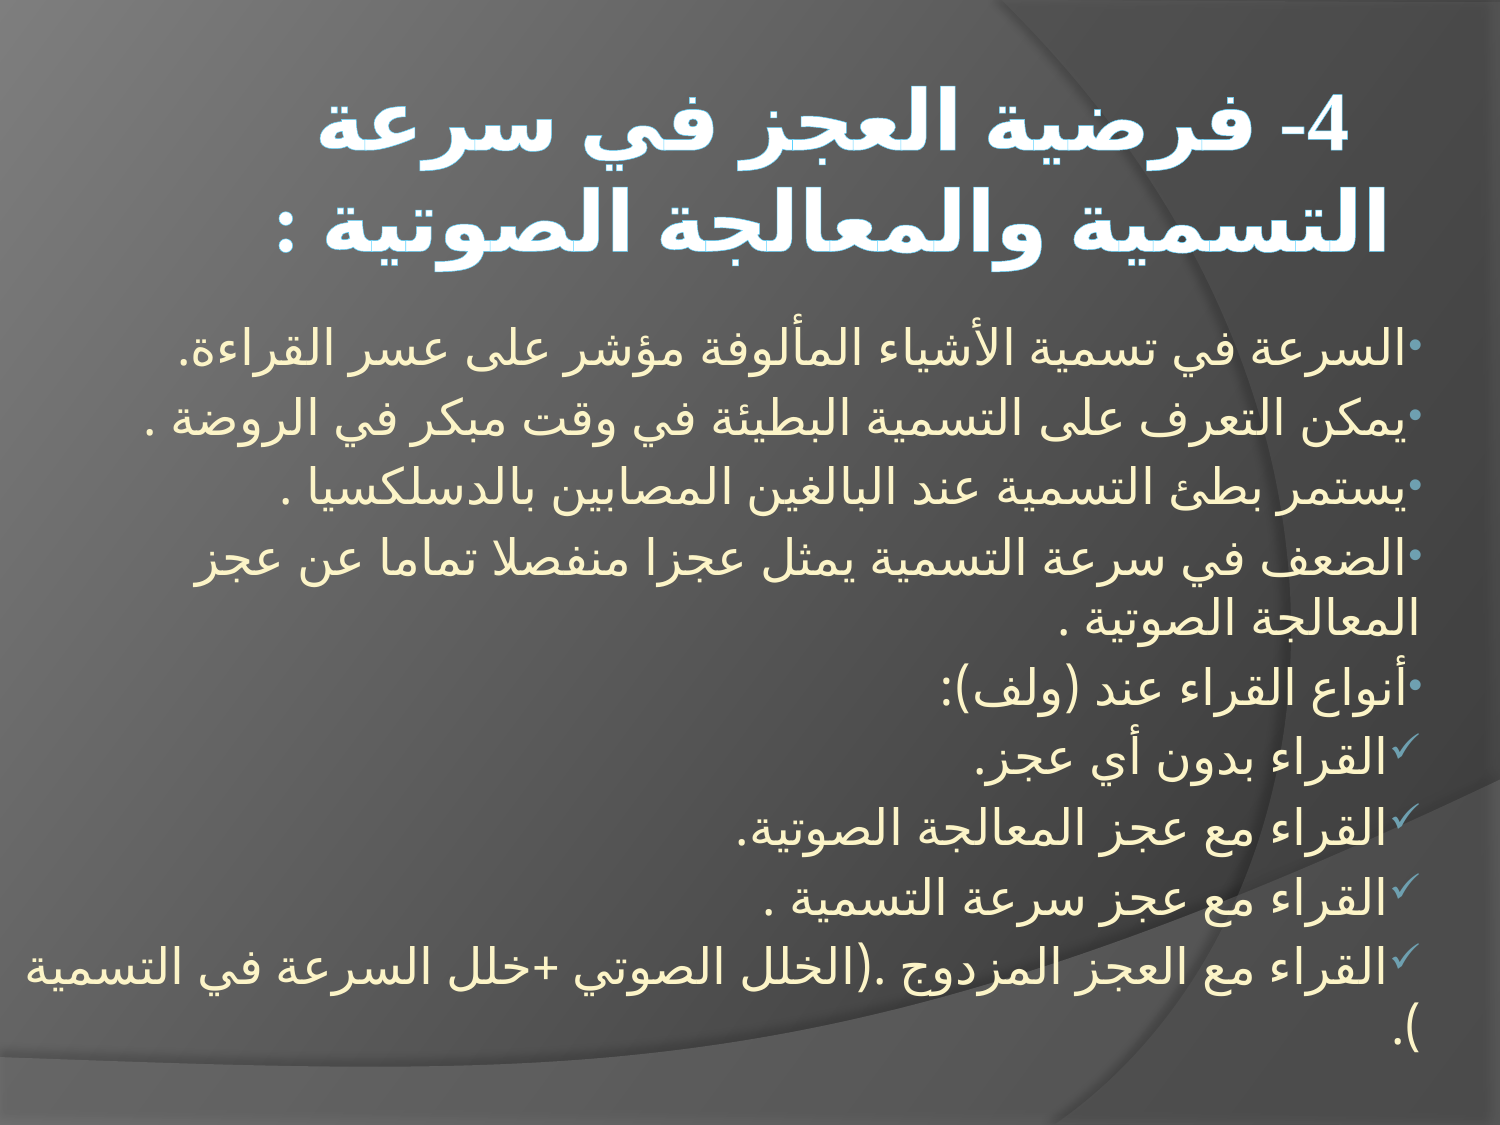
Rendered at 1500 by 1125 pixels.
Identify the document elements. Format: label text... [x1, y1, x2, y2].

subtitle السرعة في تسمية الأشياء المألوفة مؤشر على عسر القراءة. يمكن التعرف على التسمية البطيئة في وقت مبكر في الروضة . يستمر بطئ التسمية عند البالغين المصابين بالدسلكسيا . الضعف في سرعة التسمية يمثل عجزا منفصلا تماما عن عجز المعالجة الصوتية . أنواع القراء عند (ولف): القراء بدون أي عجز. القراء مع عجز المعالجة الصوتية. القراء مع عجز سرعة التسمية . القراء مع العجز المزدوج .(الخلل الصوتي +خلل السرعة في التسمية ). [0, 837, 1430, 1125]
title 4- فرضية العجز في سرعة التسمية والمعالجة الصوتية : [234, 58, 1430, 437]
